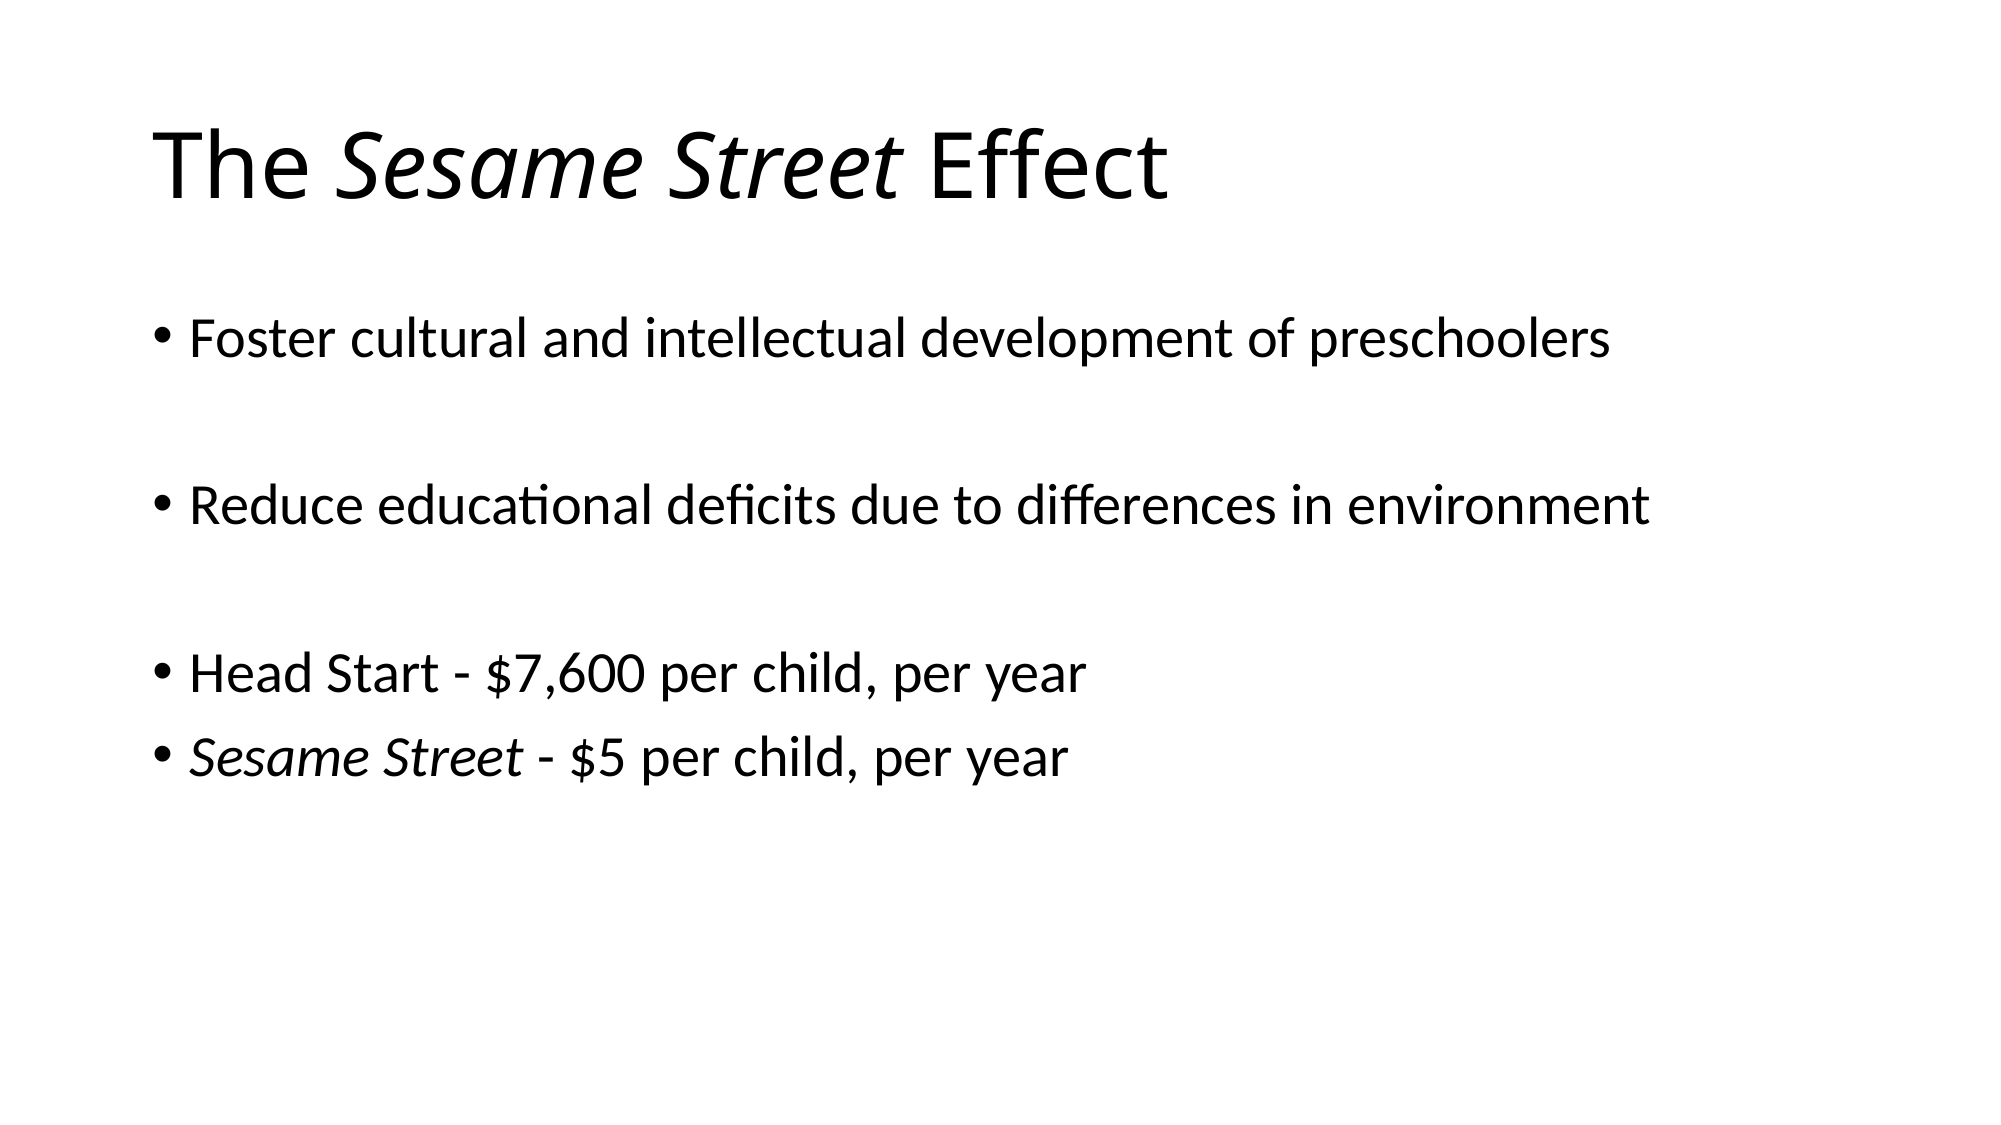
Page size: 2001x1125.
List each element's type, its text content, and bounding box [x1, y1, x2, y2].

list Foster cultural and intellectual development of preschoolers Reduce educational deficits due to differences in environment Head Start - $7,600 per child, per year Sesame Street - $5 per child, per year [137, 299, 1863, 1014]
title The Sesame Street Effect [137, 59, 1863, 278]
